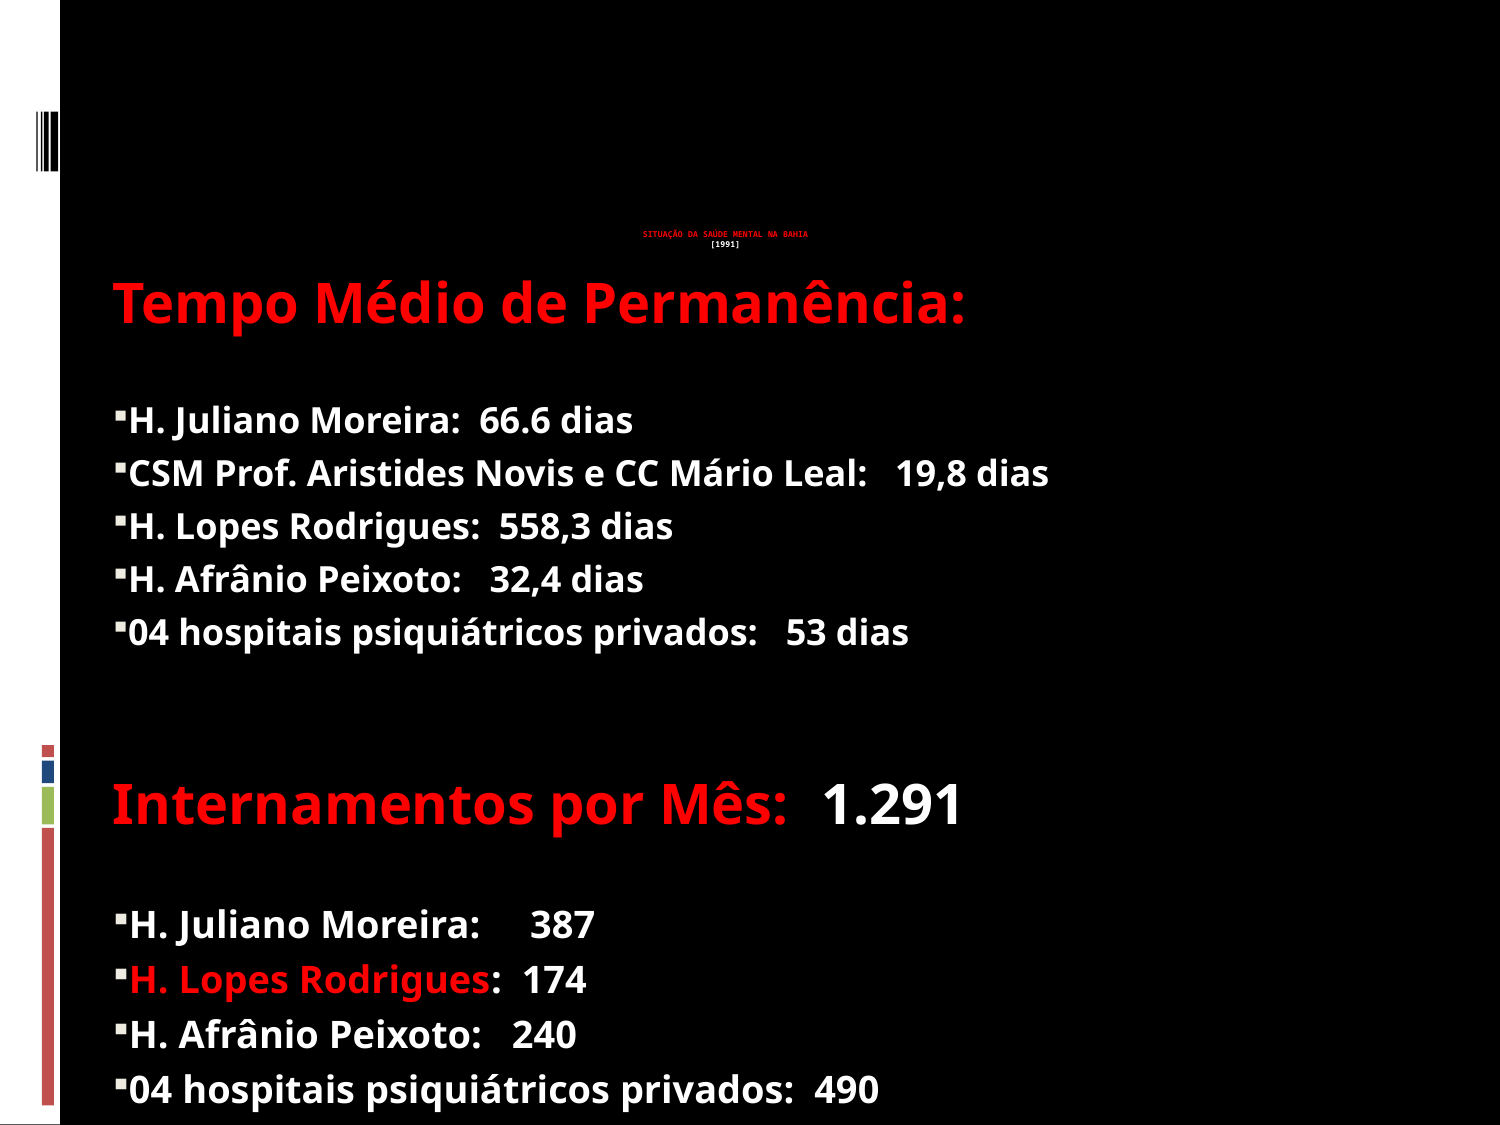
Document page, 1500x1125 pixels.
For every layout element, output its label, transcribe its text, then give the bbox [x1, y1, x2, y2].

subtitle Tempo Médio de Permanência: H. Juliano Moreira: 66.6 dias CSM Prof. Aristides Novis e CC Mário Leal: 19,8 dias H. Lopes Rodrigues: 558,3 dias H. Afrânio Peixoto: 32,4 dias 04 hospitais psiquiátricos privados: 53 dias Internamentos por Mês: [1.291] H. Juliano Moreira: 387 H. Lopes Rodrigues: 174 H. Afrânio Peixoto: 240 04 hospitais psiquiátricos privados: 490 [105, 210, 1430, 1125]
title SITUAÇÃO DA SAÚDE MENTAL NA BAHIA [1991] [58, 0, 1393, 270]
